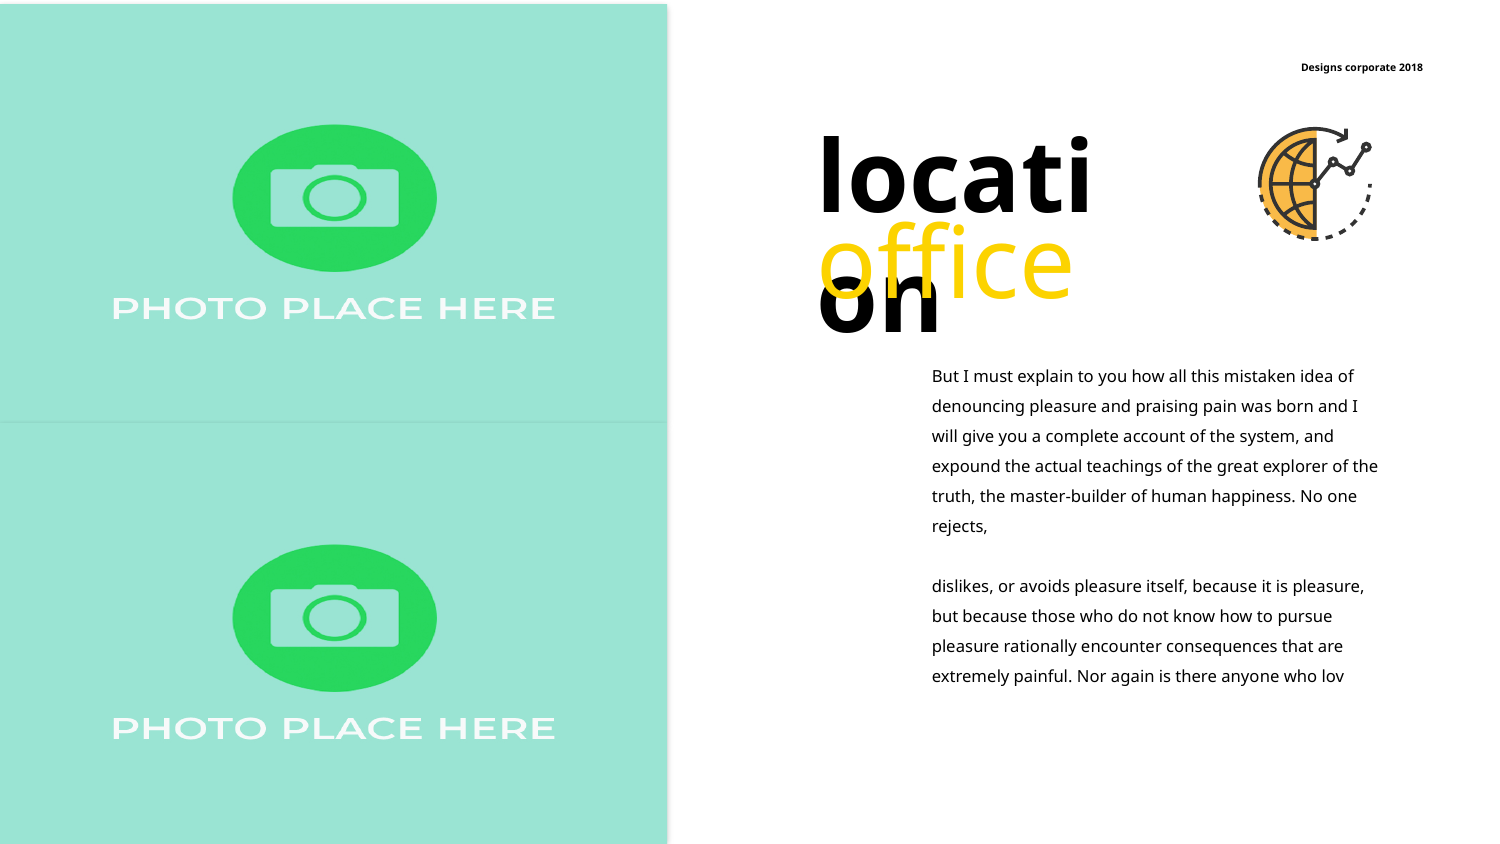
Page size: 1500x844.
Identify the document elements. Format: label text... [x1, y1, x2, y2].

text_box [0, 3, 668, 422]
text_box But I must explain to you how all this mistaken idea of denouncing pleasure and praising pain was born and I will give you a complete account of the system, and expound the actual teachings of the great explorer of the truth, the master-builder of human happiness. No one rejects, dislikes, or avoids pleasure itself, because it is pleasure, but because those who do not know how to pursue pleasure rationally encounter consequences that are extremely painful. Nor again is there anyone who lov [917, 348, 1403, 693]
picture [1257, 126, 1373, 242]
text_box [0, 422, 668, 844]
text_box office [802, 190, 1119, 326]
text_box Designs corporate 2018 [1232, 54, 1439, 82]
text_box location [802, 105, 1160, 361]
